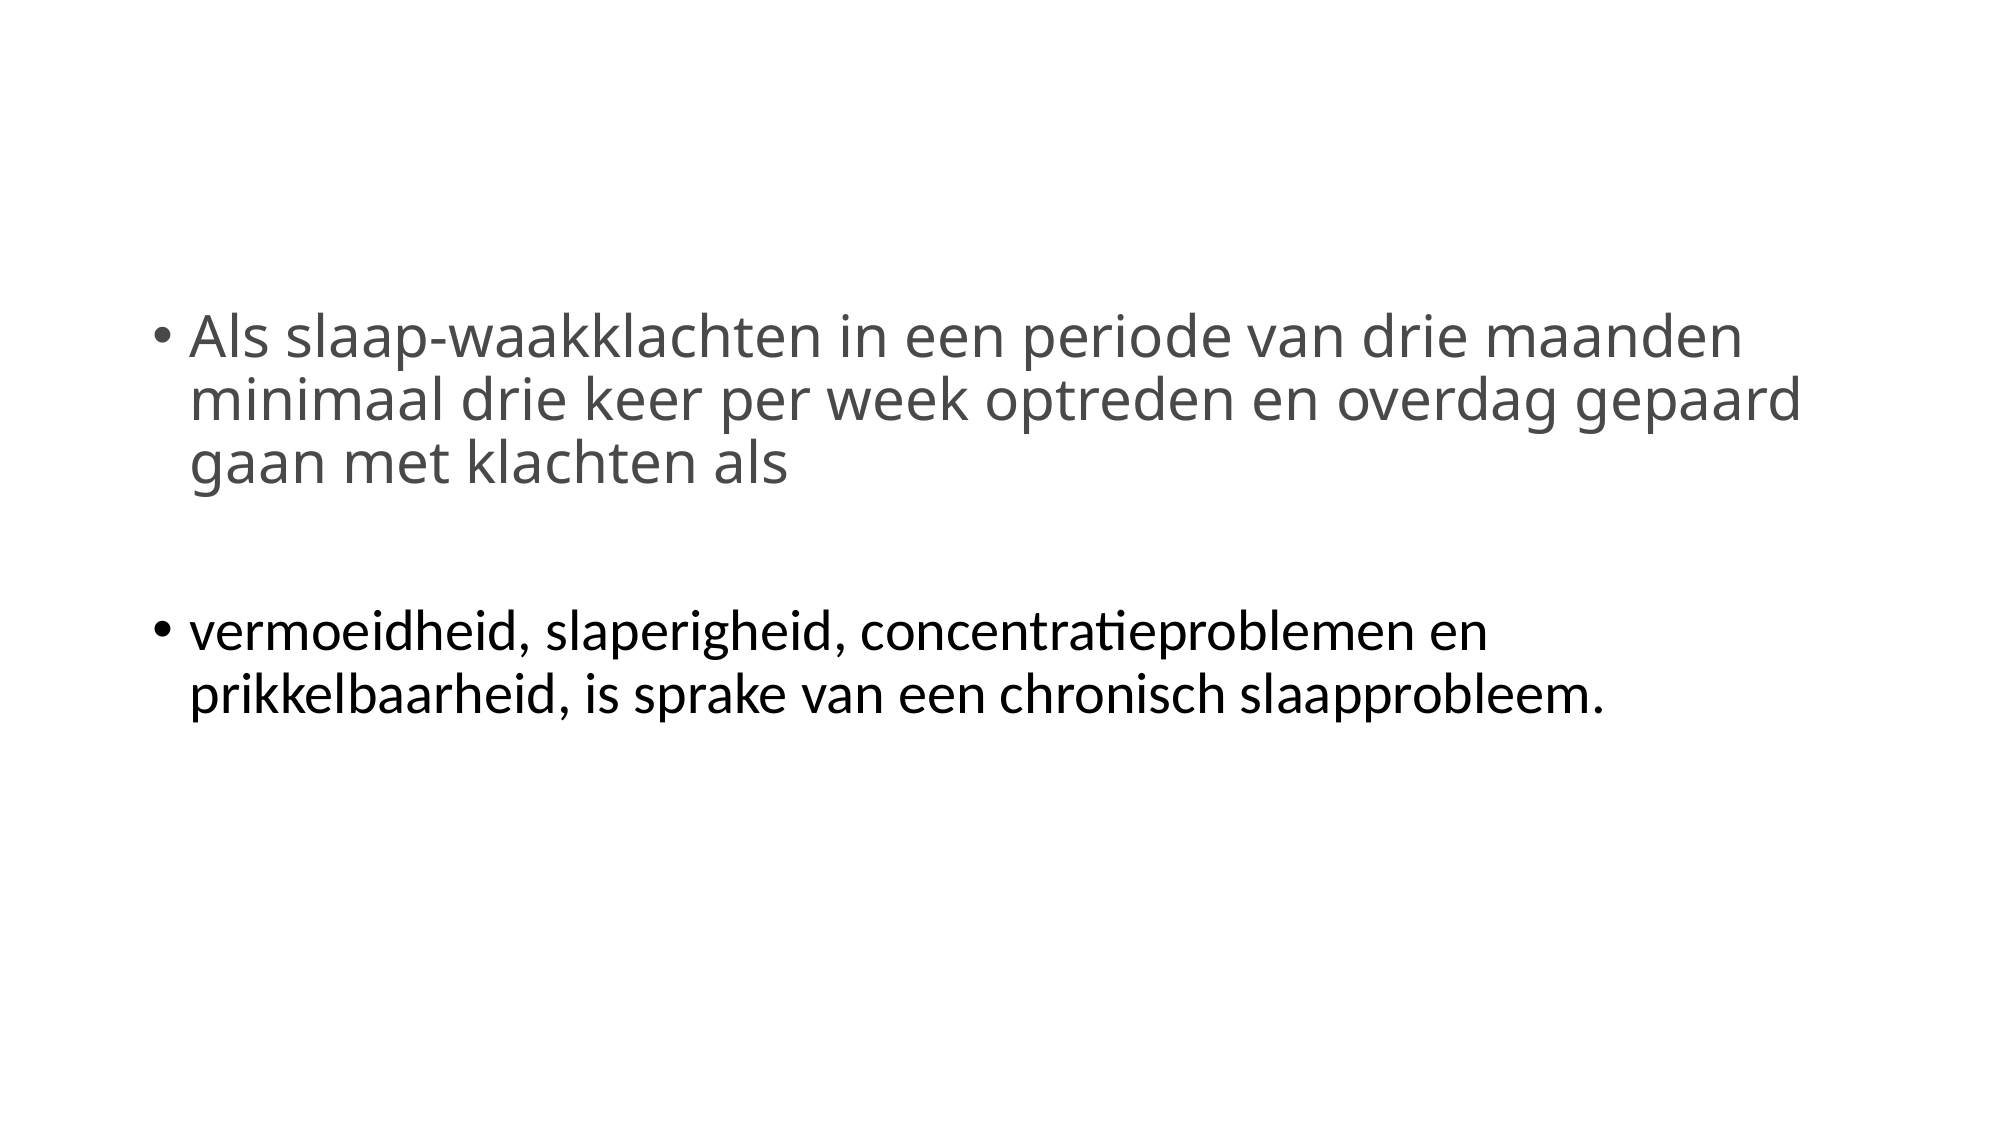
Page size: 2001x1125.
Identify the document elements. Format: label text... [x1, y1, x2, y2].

list Als slaap-waakklachten in een periode van drie maanden minimaal drie keer per week optreden en overdag gepaard gaan met klachten als vermoeidheid, slaperigheid, concentratieproblemen en prikkelbaarheid, is sprake van een chronisch slaapprobleem. [137, 299, 1863, 1014]
